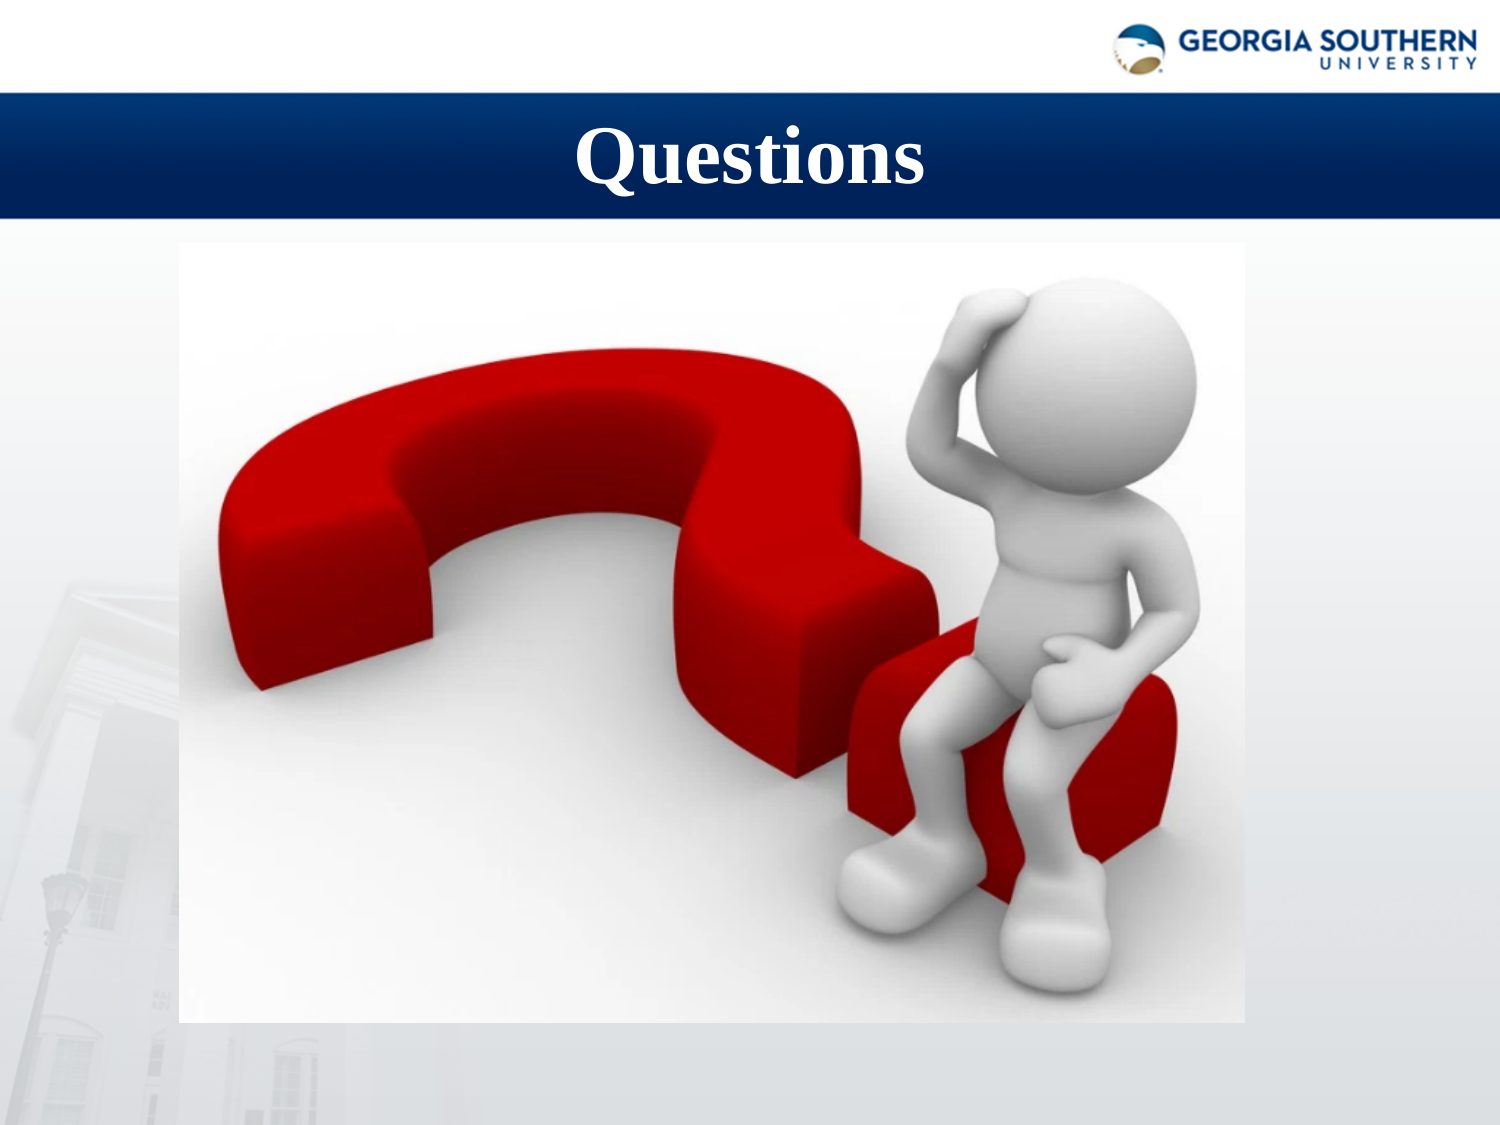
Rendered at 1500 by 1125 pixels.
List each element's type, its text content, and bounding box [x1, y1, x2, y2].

picture [0, 243, 1500, 1125]
picture [0, 0, 1500, 56]
title Questions [0, 56, 1500, 244]
